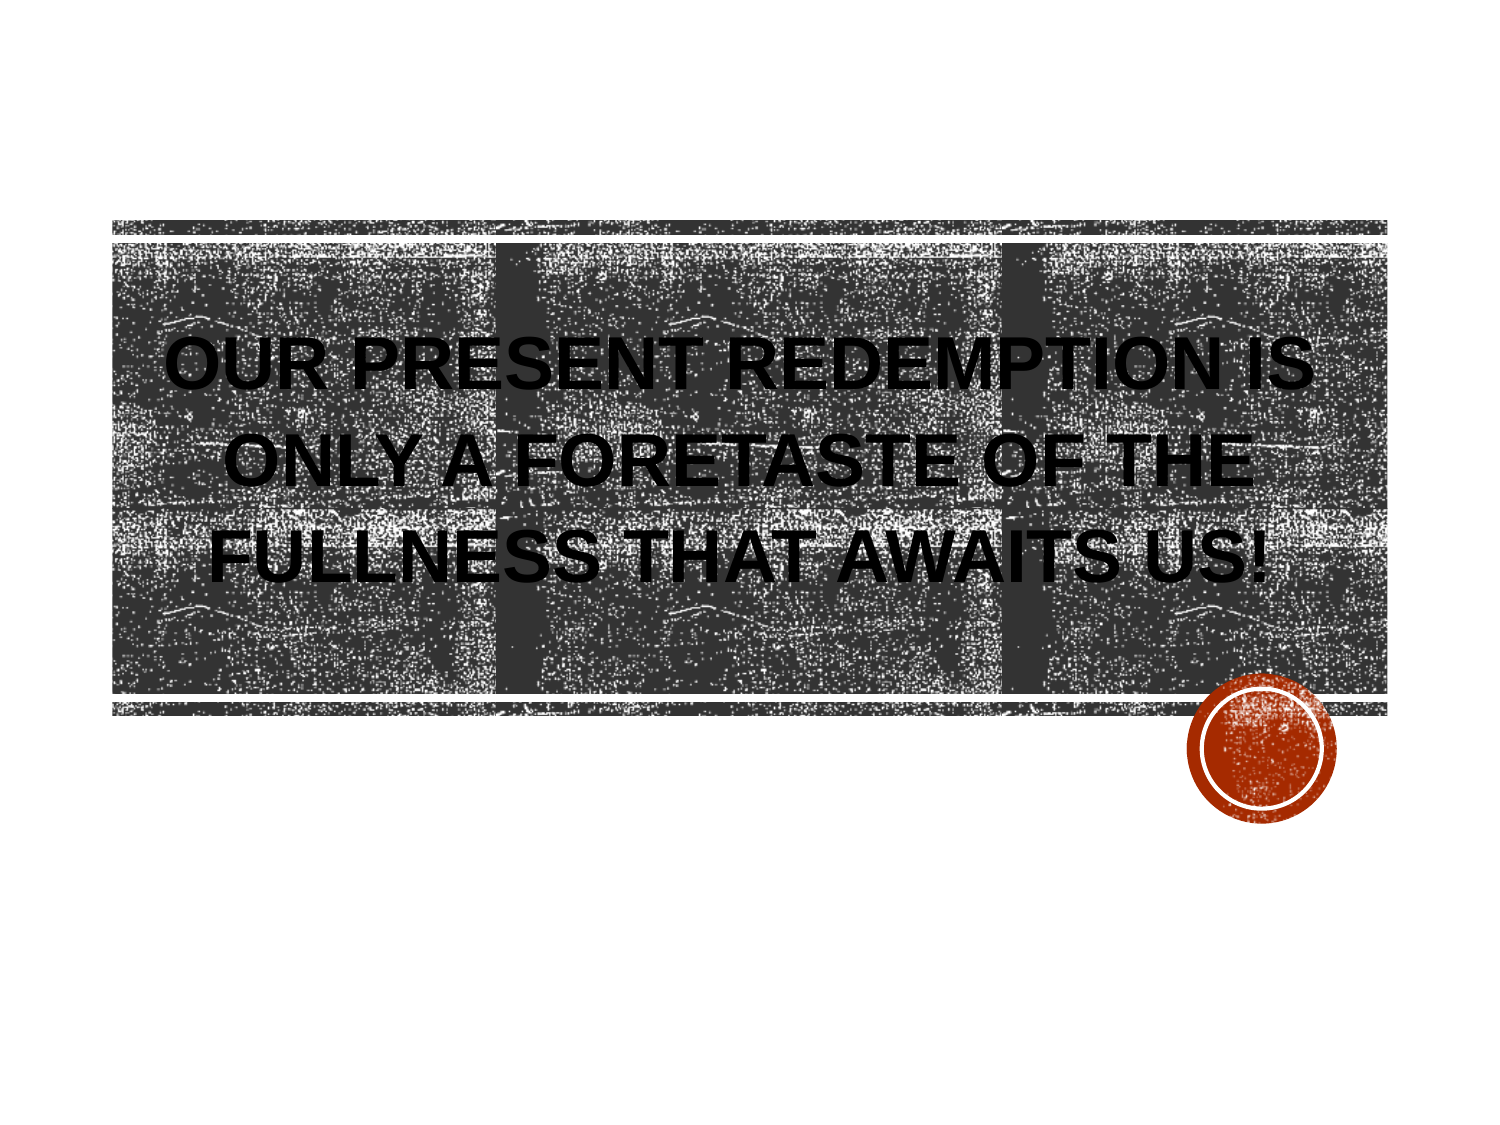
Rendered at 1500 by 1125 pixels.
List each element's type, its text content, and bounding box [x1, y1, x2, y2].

text_box OUR PRESENT REDEMPTION IS ONLY A FORETASTE OF THE FULLNESS THAT AWAITS US! [108, 301, 1372, 605]
